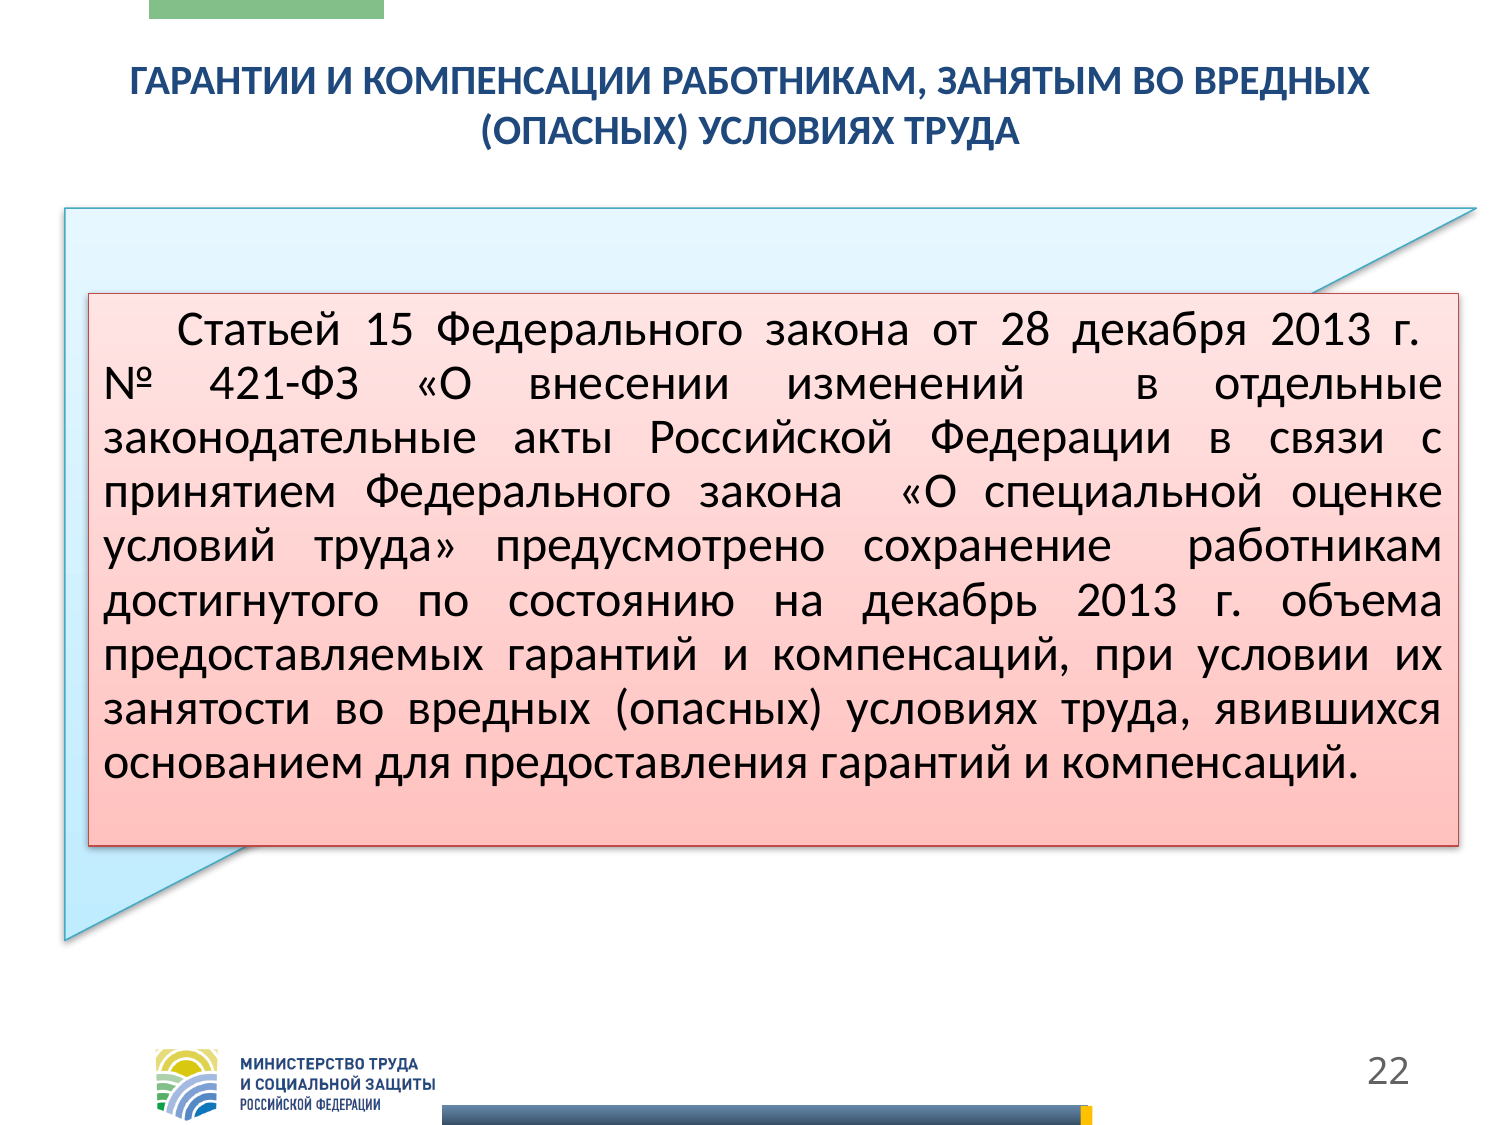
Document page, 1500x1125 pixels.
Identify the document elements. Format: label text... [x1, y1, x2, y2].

text_box Статьей 15 Федерального закона от 28 декабря 2013 г. № 421-ФЗ «О внесении изменений в отдельные законодательные акты Российской Федерации в связи с принятием Федерального закона «О специальной оценке условий труда» предусмотрено сохранение работникам достигнутого по состоянию на декабрь 2013 г. объема предоставляемых гарантий и компенсаций, при условии их занятости во вредных (опасных) условиях труда, явившихся основанием для предоставления гарантий и компенсаций. [88, 293, 1459, 847]
picture [149, 0, 385, 19]
picture [147, 1043, 444, 1125]
text_box ГАРАНТИИ И КОМПЕНСАЦИИ РАБОТНИКАМ, ЗАНЯТЫМ ВО ВРЕДНЫХ (ОПАСНЫХ) УСЛОВИЯХ ТРУДА [41, 45, 1459, 161]
text_box [64, 207, 1478, 942]
text_box [448, 1105, 1079, 1125]
text_box [1079, 1104, 1094, 1125]
slide_number 22 [1074, 1042, 1425, 1103]
